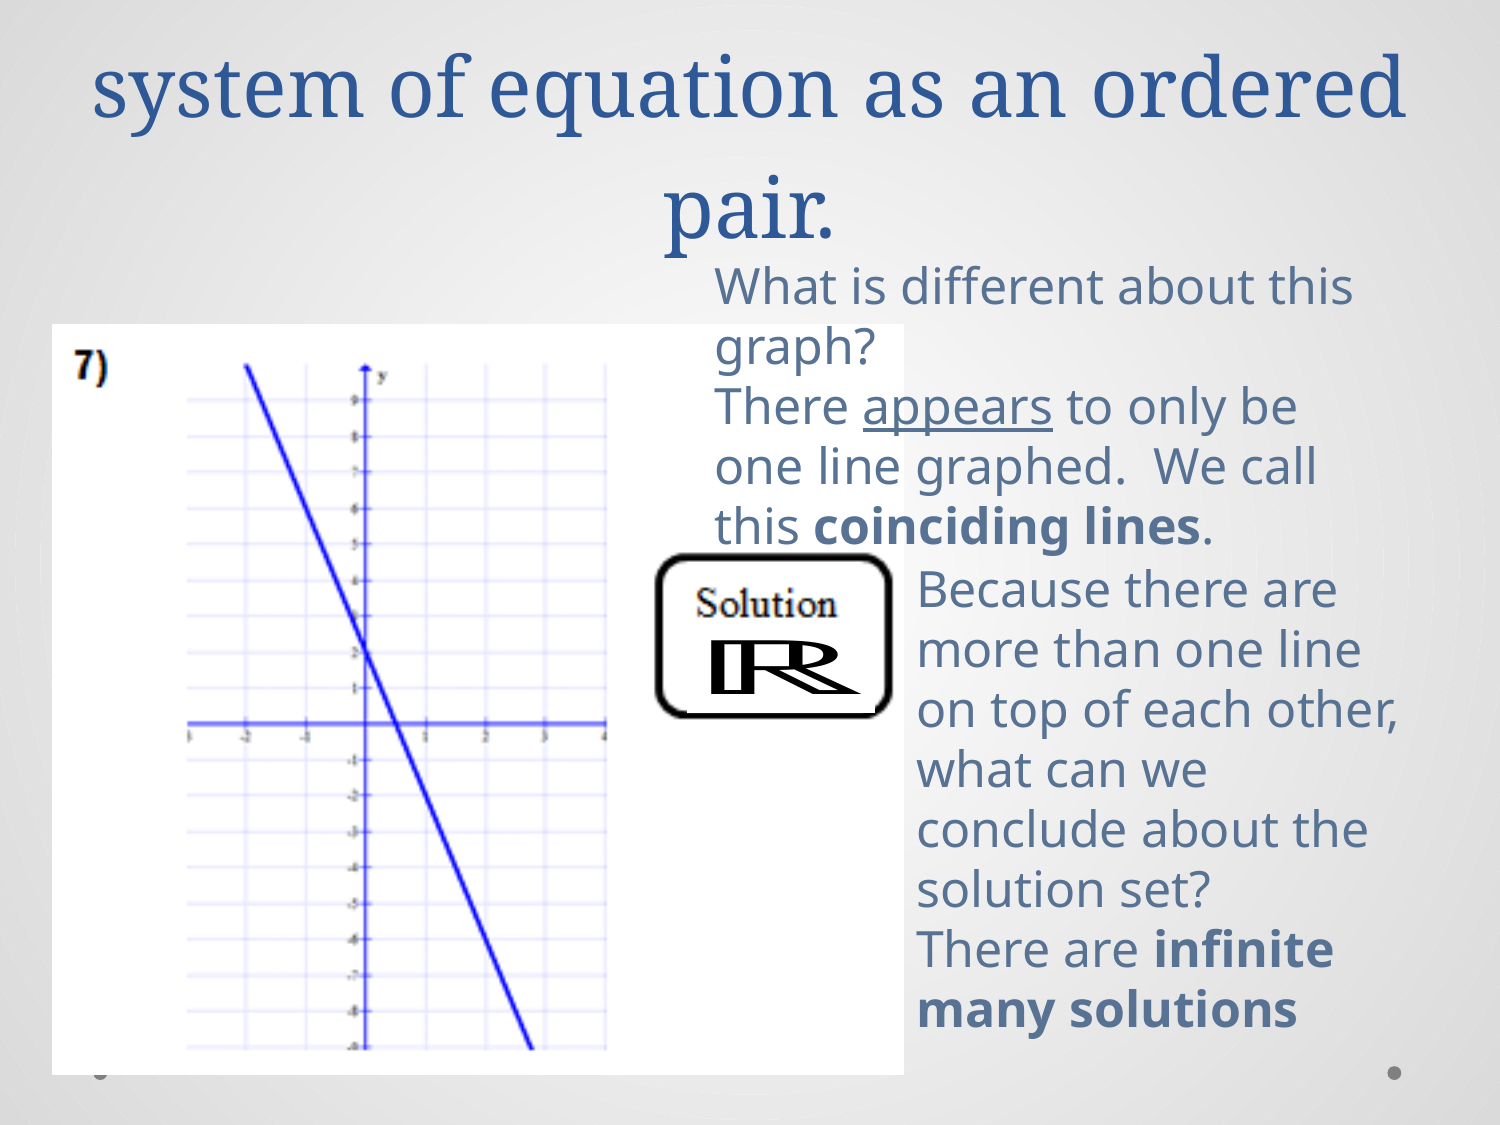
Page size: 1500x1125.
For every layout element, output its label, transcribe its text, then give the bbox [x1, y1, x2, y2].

text_box What is different about this graph? There appears to only be one line graphed. We call this coinciding lines. [699, 246, 1388, 549]
text_box Because there are more than one line on top of each other, what can we conclude about the solution set? There are infinite many solutions [908, 549, 1438, 1045]
picture [51, 324, 904, 1076]
title Write the solution of each system of equation as an ordered pair. [75, 0, 1425, 263]
